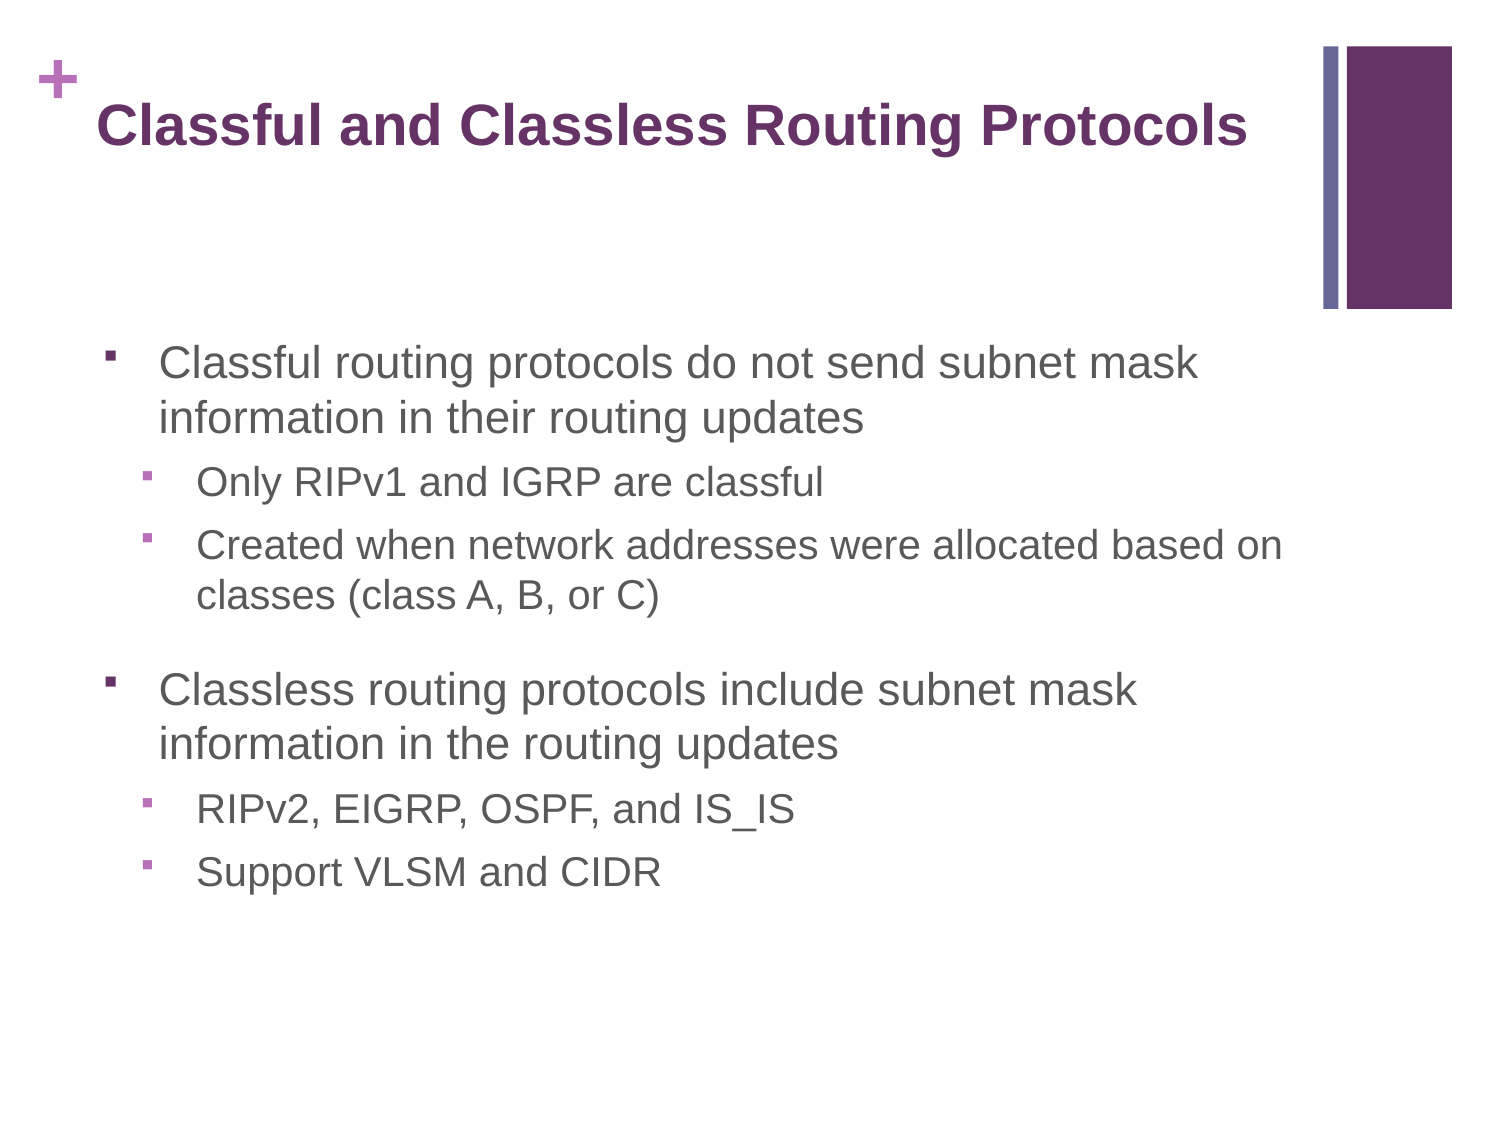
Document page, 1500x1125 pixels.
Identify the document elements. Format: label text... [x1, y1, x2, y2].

list Classful routing protocols do not send subnet mask information in their routing updates Only RIPv1 and IGRP are classful Created when network addresses were allocated based on classes (class A, B, or C) Classless routing protocols include subnet mask information in the routing updates RIPv2, EIGRP, OSPF, and IS_IS Support VLSM and CIDR [87, 324, 1328, 1005]
title Classful and Classless Routing Protocols [81, 79, 1322, 263]
